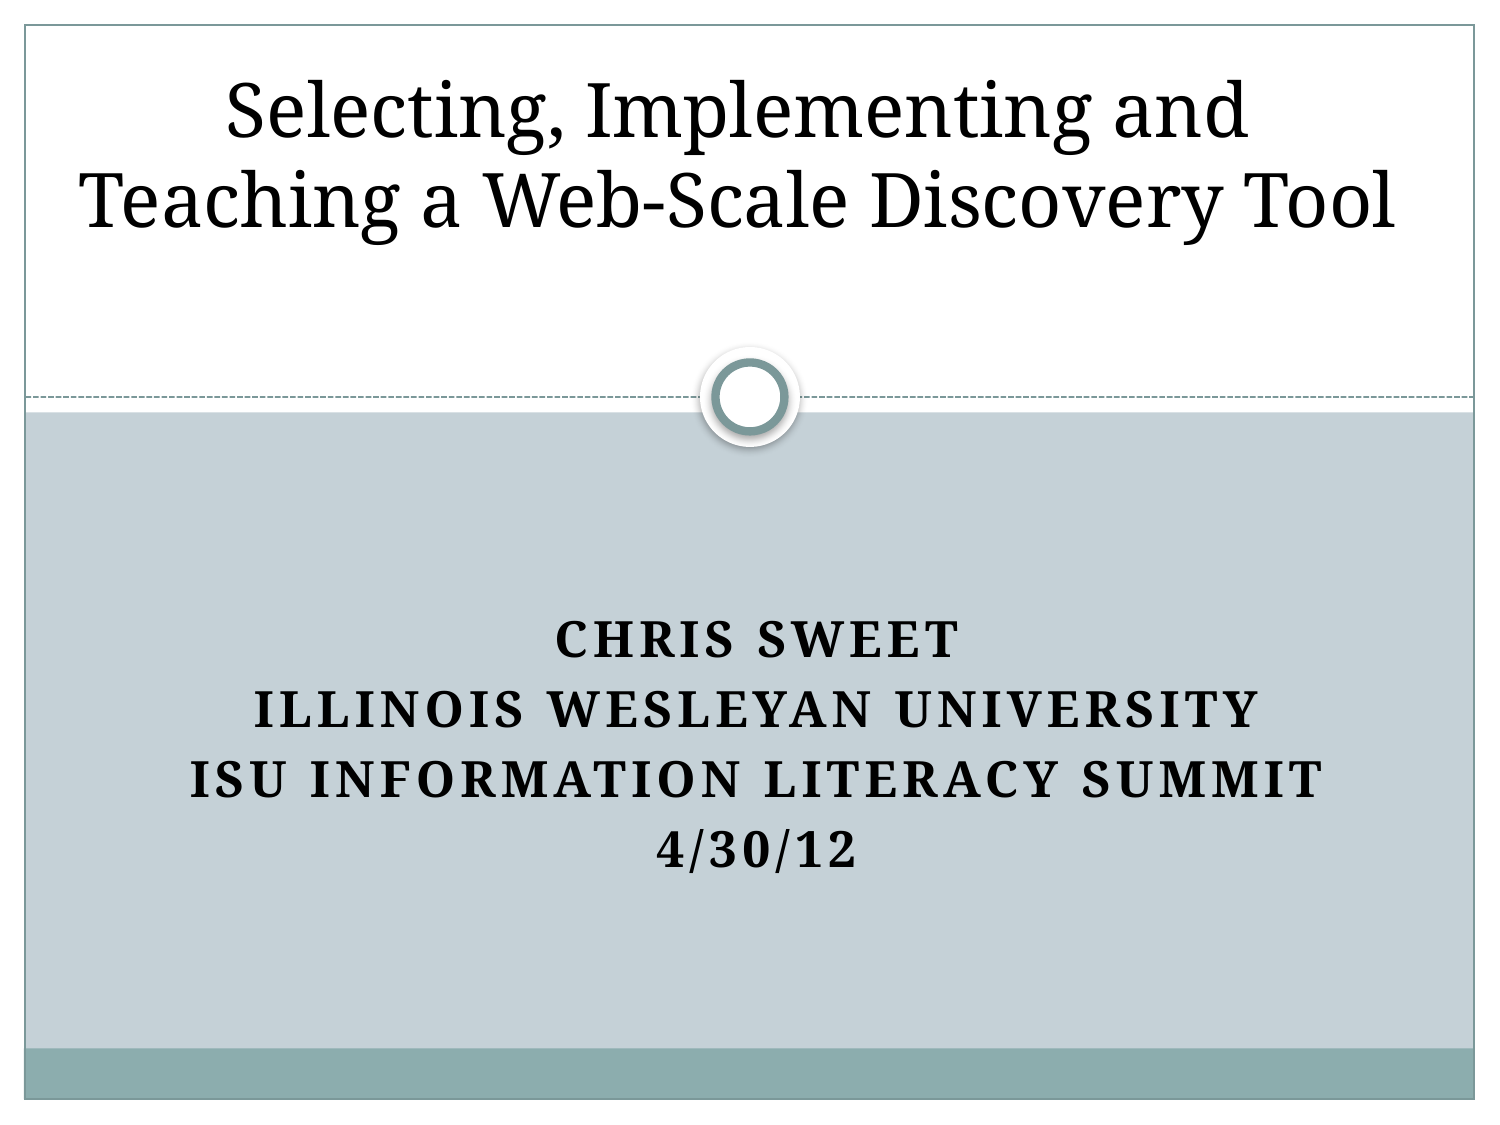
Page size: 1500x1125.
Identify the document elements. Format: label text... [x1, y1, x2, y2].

title Selecting, Implementing and Teaching a Web-Scale Discovery Tool [50, 37, 1425, 250]
subtitle Chris Sweet Illinois Wesleyan University ISU Information Literacy Summit 4/30/12 [87, 600, 1425, 975]
